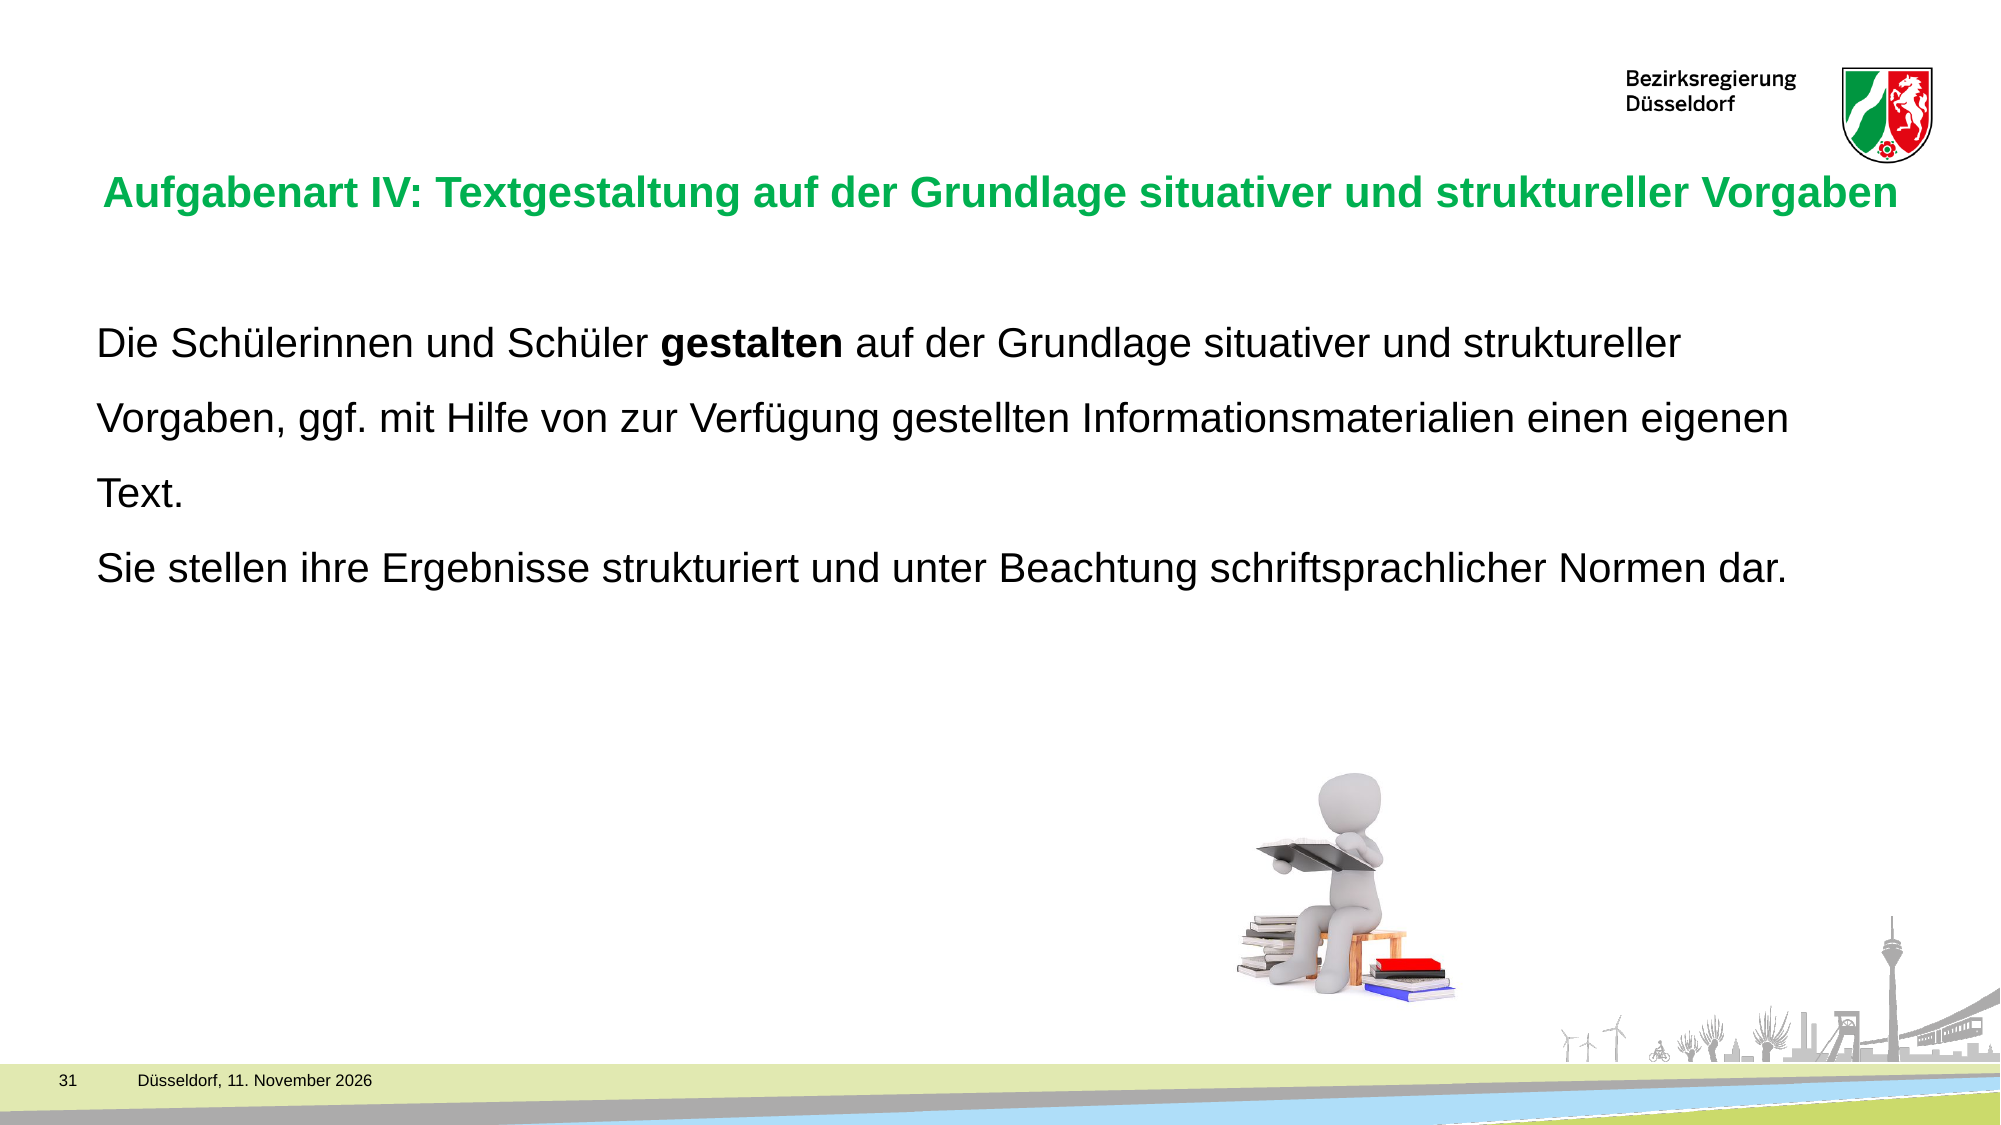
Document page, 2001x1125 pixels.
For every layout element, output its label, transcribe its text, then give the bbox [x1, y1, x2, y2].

picture [1625, 66, 1933, 160]
picture [0, 739, 2000, 1125]
footer Düsseldorf, 2. Dezember 2023 [137, 1070, 595, 1125]
list Die Schülerinnen und Schüler gestalten auf der Grundlage situativer und struktureller Vorgaben, ggf. mit Hilfe von zur Verfügung gestellten Informationsmaterialien einen eigenen Text. Sie stellen ihre Ergebnisse strukturiert und unter Beachtung schriftsprachlicher Normen dar. [96, 290, 1821, 835]
slide_number 31 [58, 1070, 123, 1125]
title Aufgabenart IV: Textgestaltung auf der Grundlage situativer und struktureller Vorgaben [90, 160, 1957, 268]
